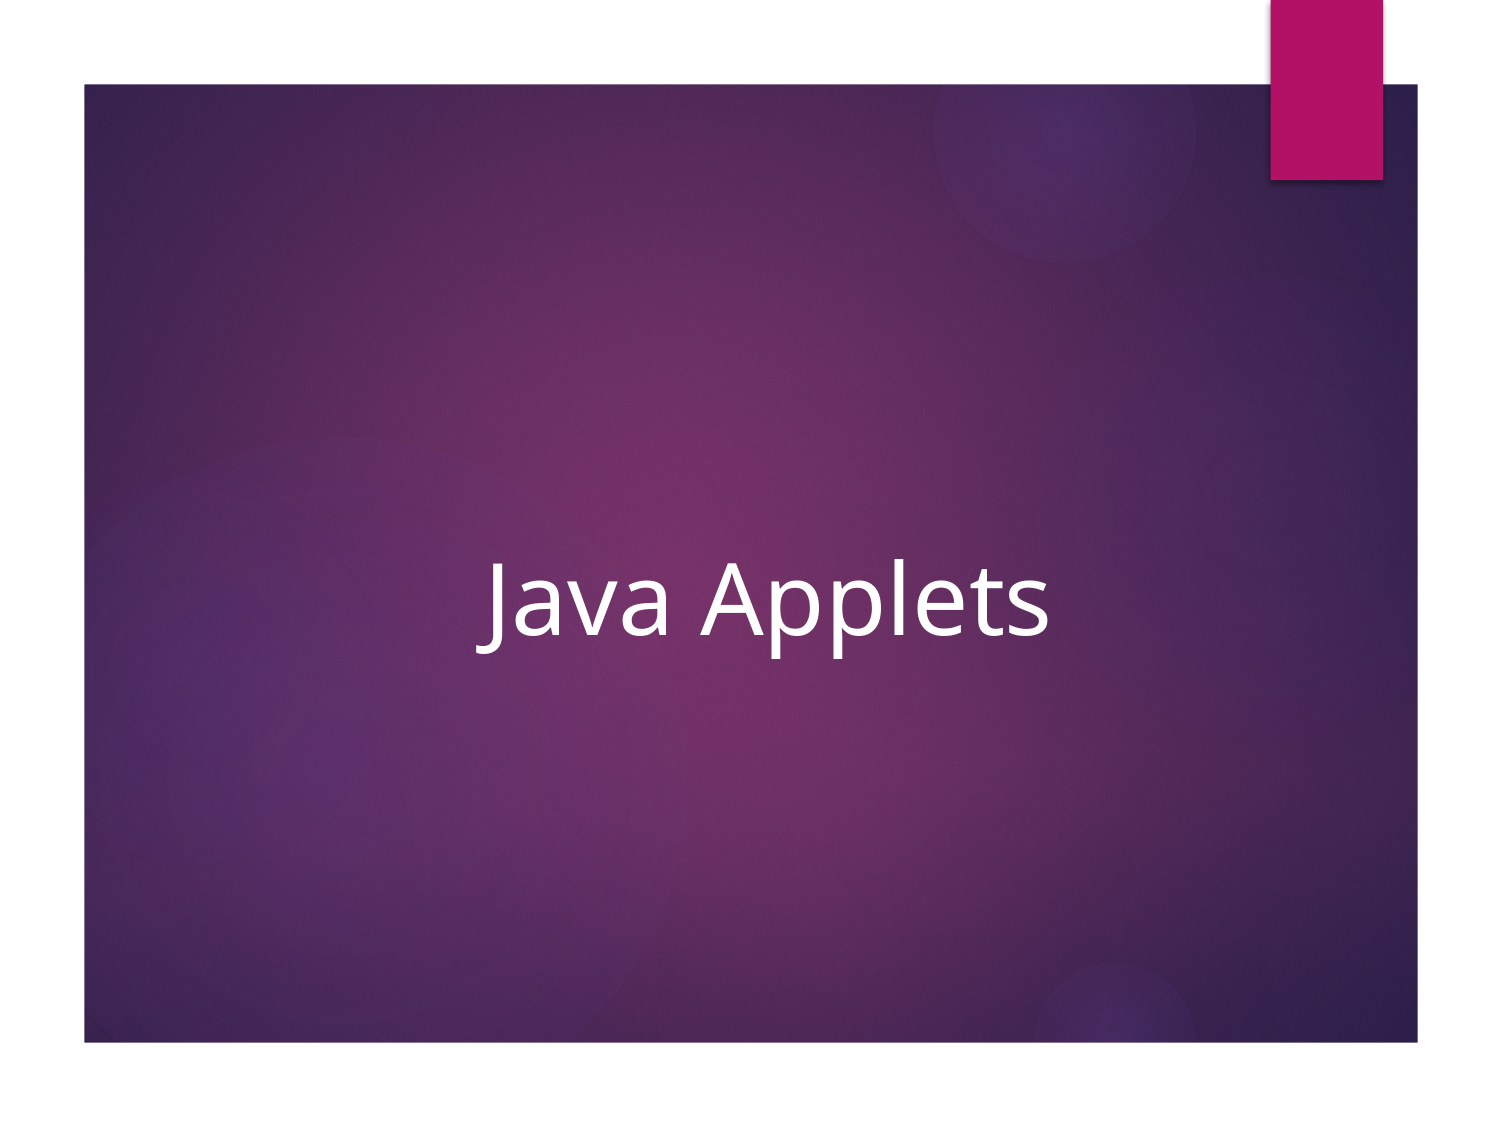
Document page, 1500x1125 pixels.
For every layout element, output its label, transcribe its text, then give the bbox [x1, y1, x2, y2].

title Java Applets [37, 399, 1500, 663]
